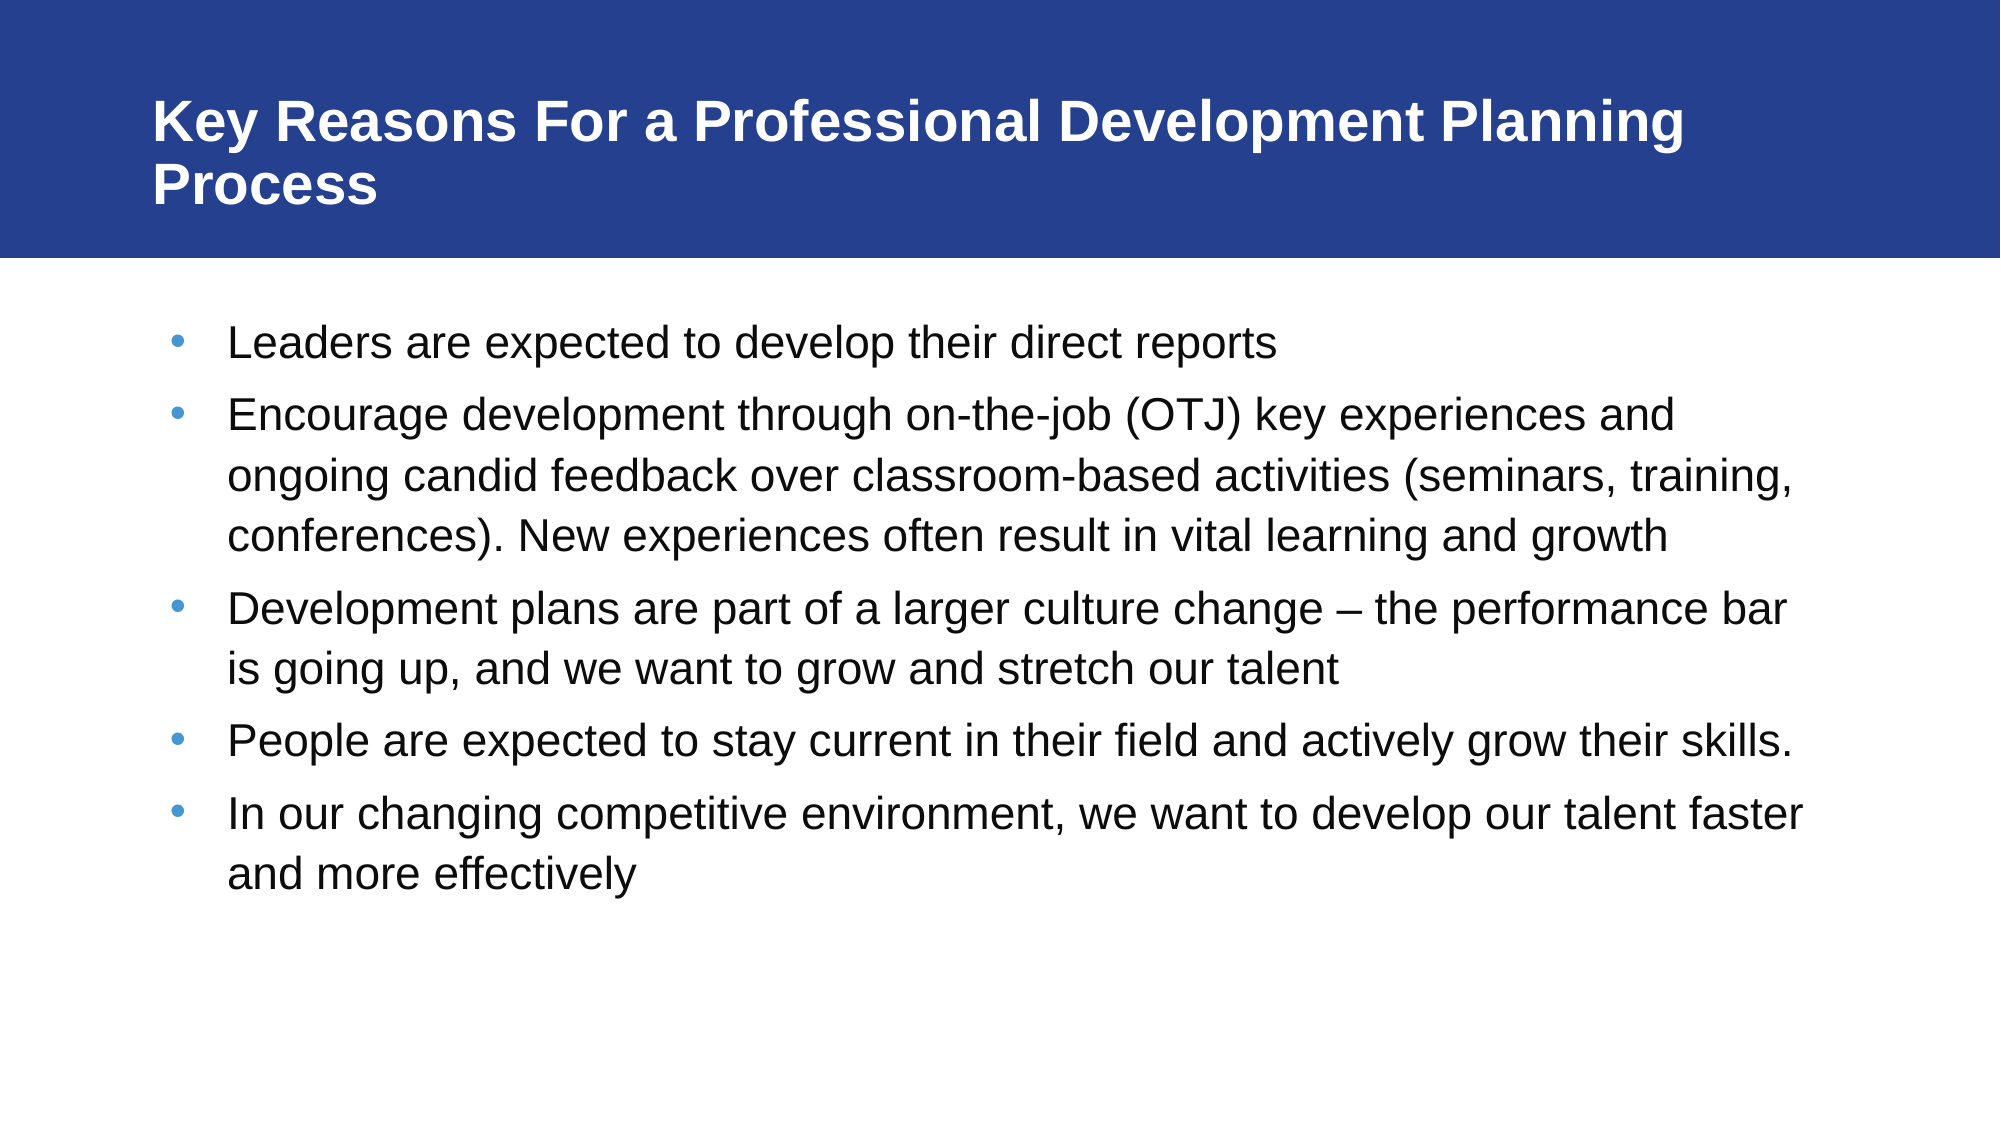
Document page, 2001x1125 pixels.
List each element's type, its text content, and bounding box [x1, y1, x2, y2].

title Key Reasons For a Professional Development Planning Process [137, 33, 1834, 225]
list Leaders are expected to develop their direct reports Encourage development through on-the-job (OTJ) key experiences and ongoing candid feedback over classroom-based activities (seminars, training, conferences). New experiences often result in vital learning and growth Development plans are part of a larger culture change – the performance bar is going up, and we want to grow and stretch our talent People are expected to stay current in their field and actively grow their skills. In our changing competitive environment, we want to develop our talent faster and more effectively [137, 299, 1834, 1030]
